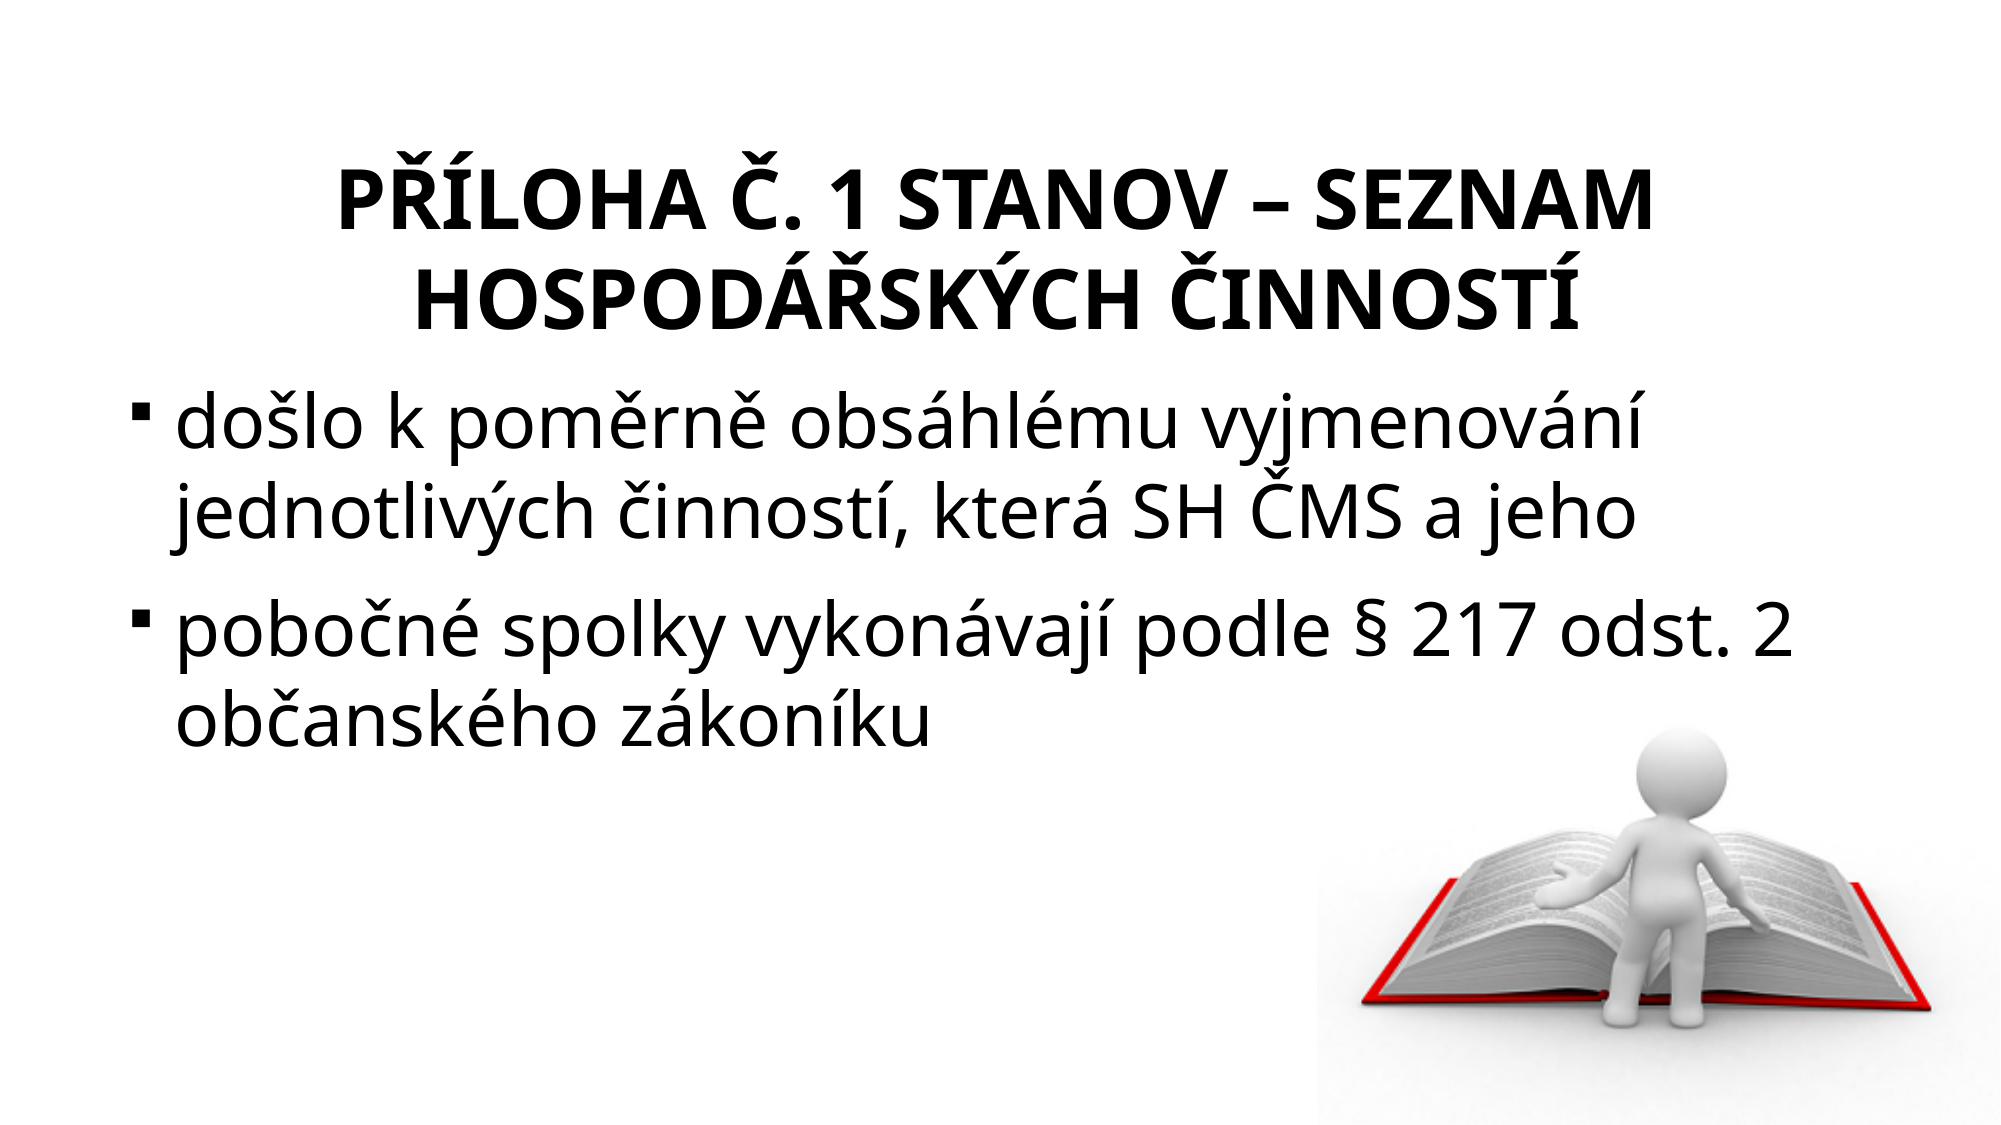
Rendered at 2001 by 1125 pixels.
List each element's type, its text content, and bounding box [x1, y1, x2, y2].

picture [1317, 668, 2000, 1125]
list PŘÍLOHA Č. 1 STANOV – SEZNAM HOSPODÁŘSKÝCH ČINNOSTÍ došlo k poměrně obsáhlému vyjmenování jednotlivých činností, která SH ČMS a jeho pobočné spolky vykonávají podle § 217 odst. 2 občanského zákoníku [112, 0, 1881, 960]
